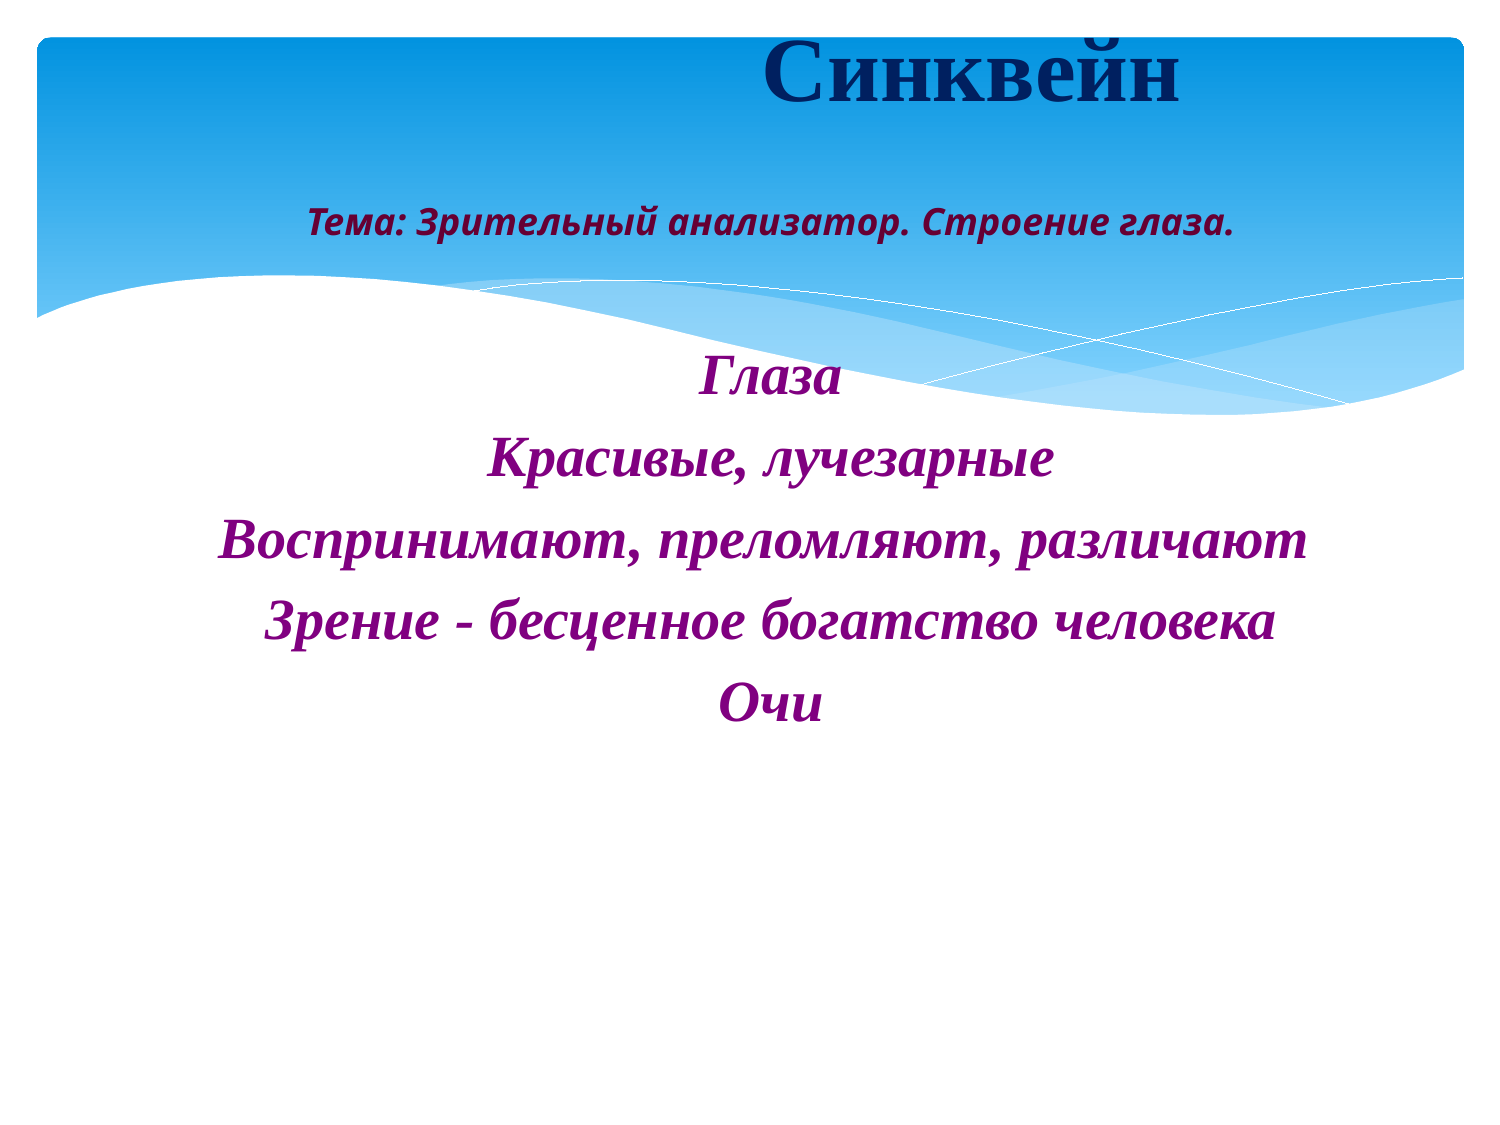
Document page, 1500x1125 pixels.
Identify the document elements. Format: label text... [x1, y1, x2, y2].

title Синквейн [303, 0, 1341, 129]
list Тема: Зрительный анализатор. Строение глаза. Глаза Красивые, лучезарные Воспринимают, преломляют, различают Зрение - бесценное богатство человека Очи [63, 138, 1480, 1005]
